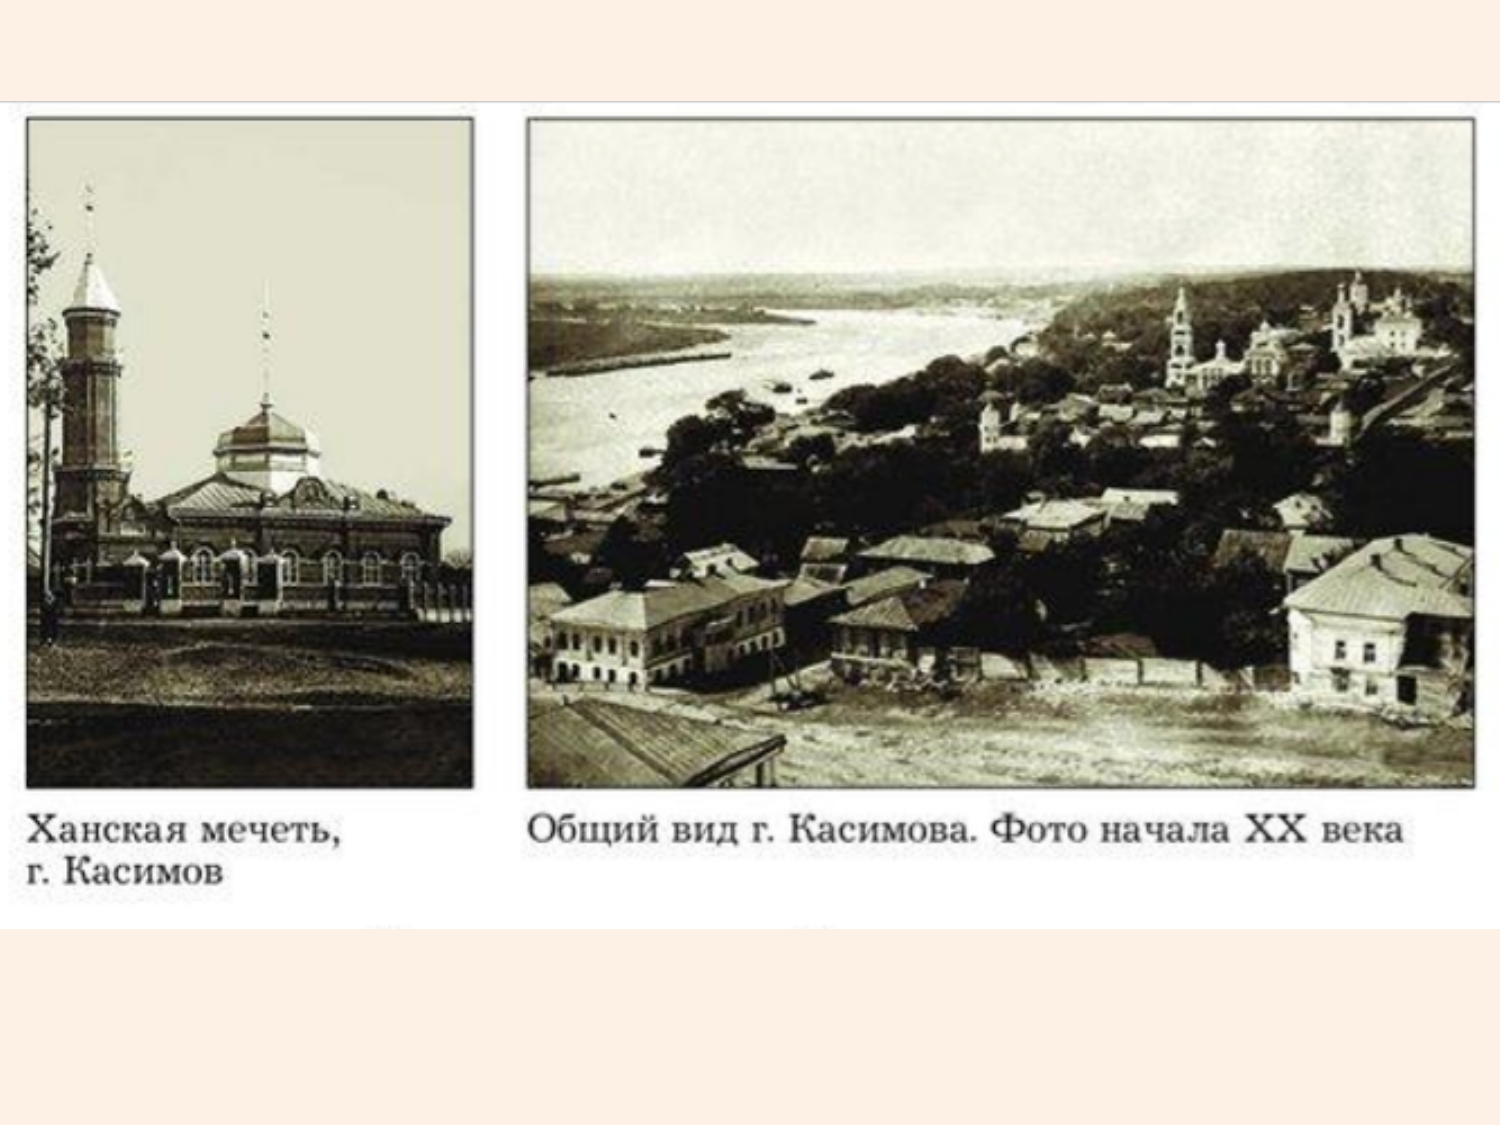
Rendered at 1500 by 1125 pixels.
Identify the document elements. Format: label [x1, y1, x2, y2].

picture [0, 101, 1500, 929]
